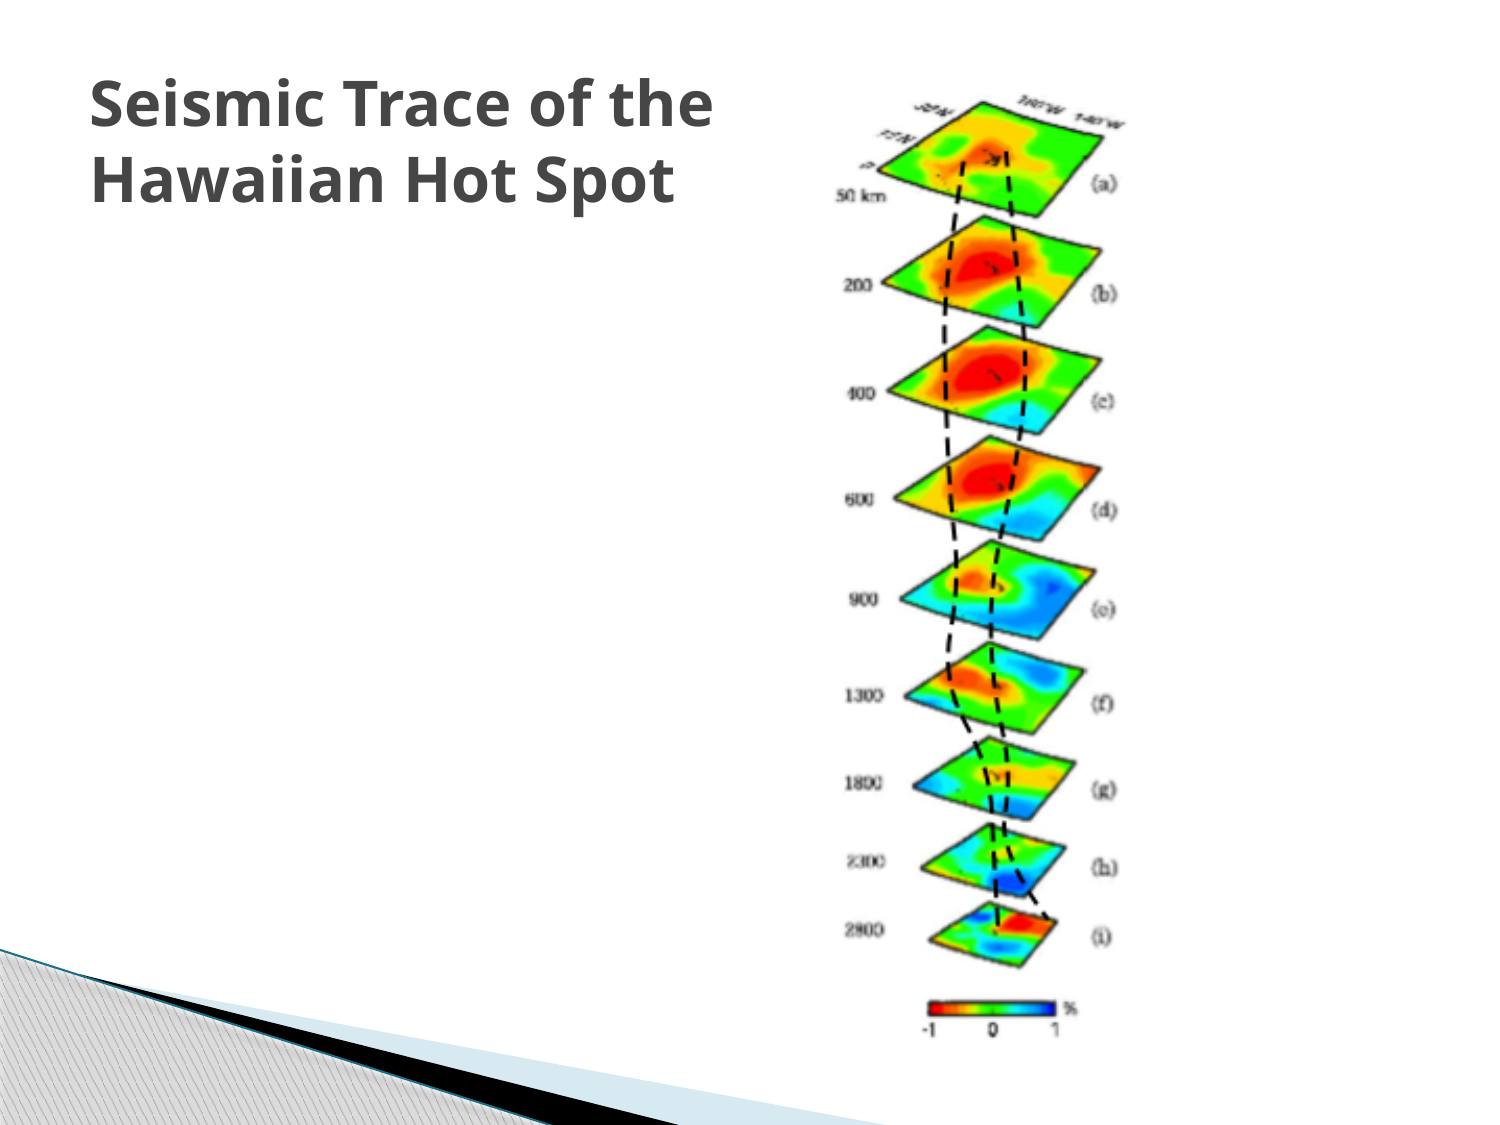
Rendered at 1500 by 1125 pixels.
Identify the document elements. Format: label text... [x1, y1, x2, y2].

picture [825, 78, 1152, 1047]
title Seismic Trace of the Hawaiian Hot Spot [75, 45, 750, 233]
